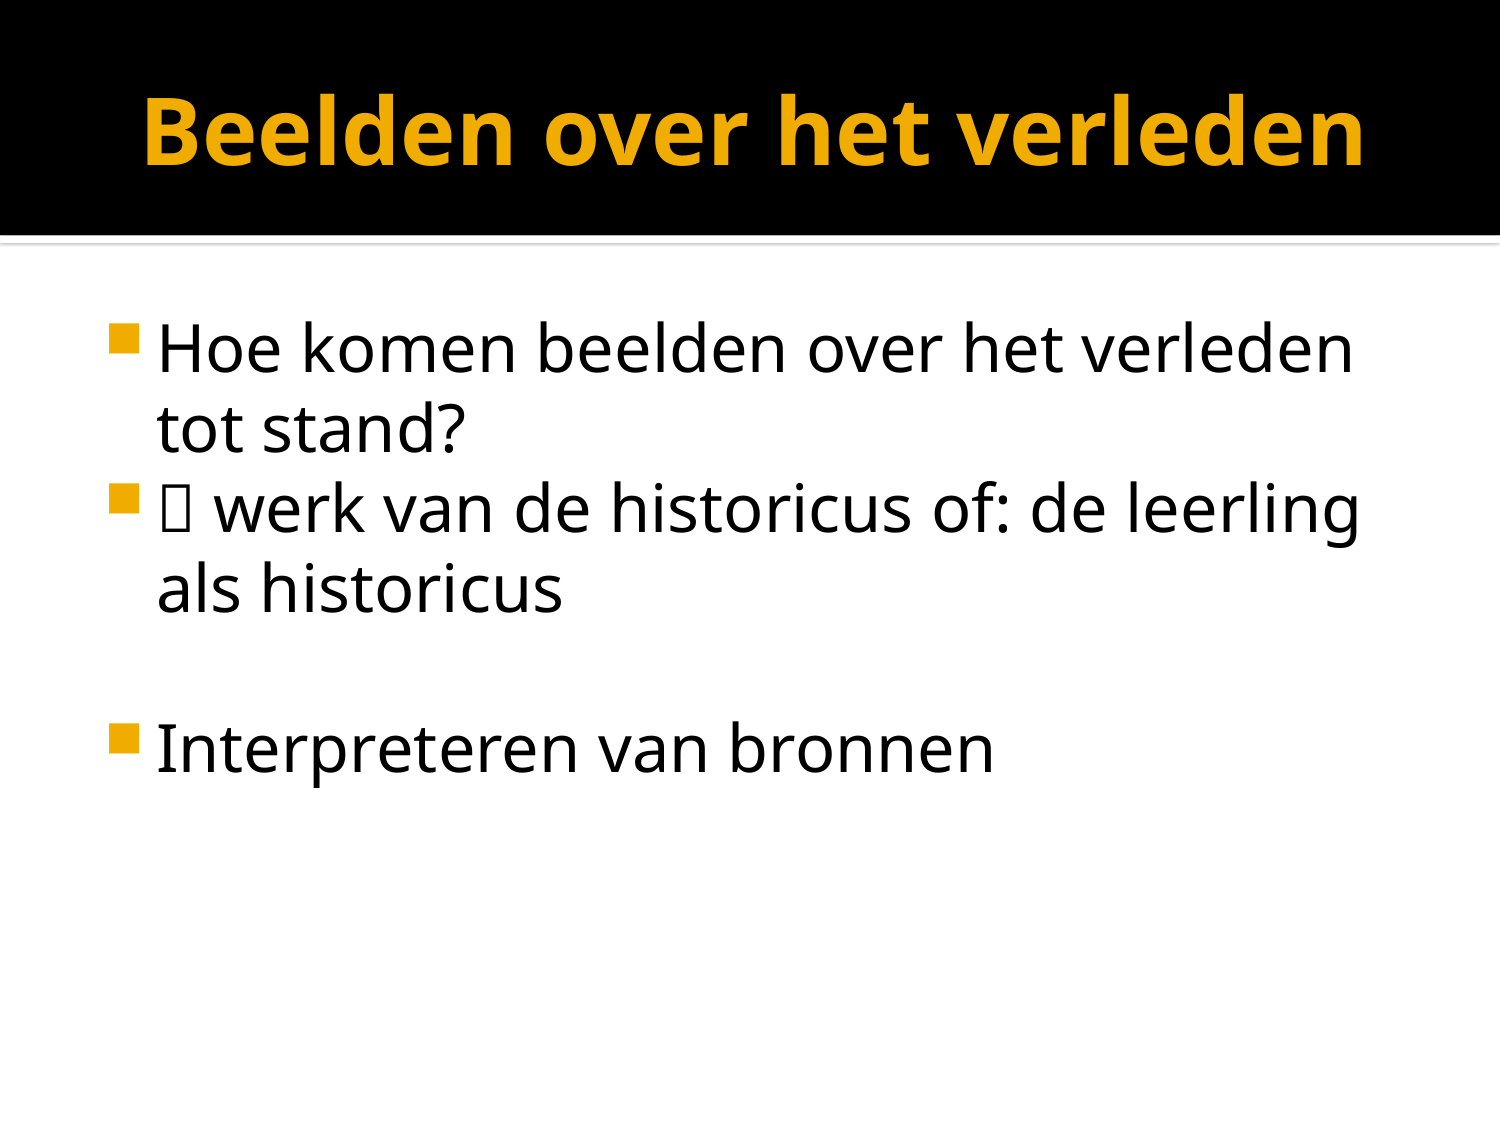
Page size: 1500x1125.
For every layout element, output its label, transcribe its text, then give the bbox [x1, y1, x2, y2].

title Beelden over het verleden [75, 25, 1425, 231]
list Hoe komen beelden over het verleden tot stand?  werk van de historicus of: de leerling als historicus Interpreteren van bronnen [75, 291, 1425, 1050]
